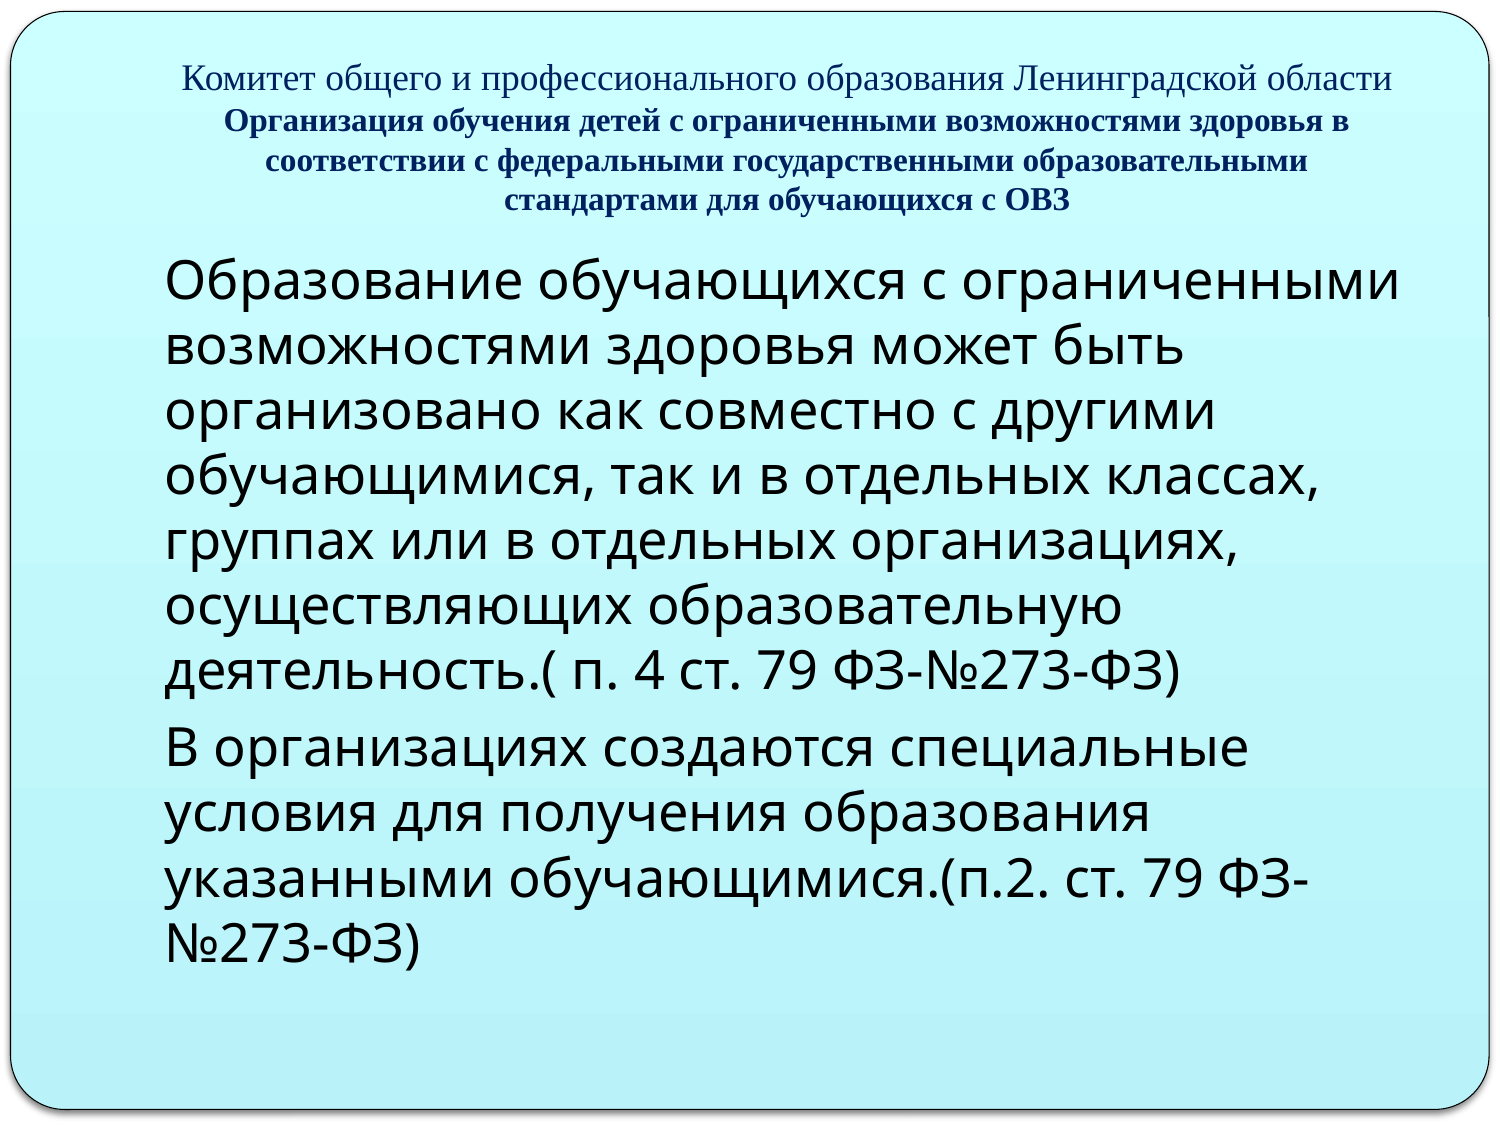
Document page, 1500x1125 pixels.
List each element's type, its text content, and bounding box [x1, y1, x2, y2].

title Комитет общего и профессионального образования Ленинградской области Организация обучения детей с ограниченными возможностями здоровья в соответствии с федеральными государственными образовательными стандартами для обучающихся с ОВЗ [150, 45, 1425, 233]
list Образование обучающихся с ограниченными возможностями здоровья может быть организовано как совместно с другими обучающимися, так и в отдельных классах, группах или в отдельных организациях, осуществляющих образовательную деятельность.( п. 4 ст. 79 ФЗ-№273-ФЗ) В организациях создаются специальные условия для получения образования указанными обучающимися.(п.2. ст. 79 ФЗ-№273-ФЗ) [150, 237, 1425, 988]
